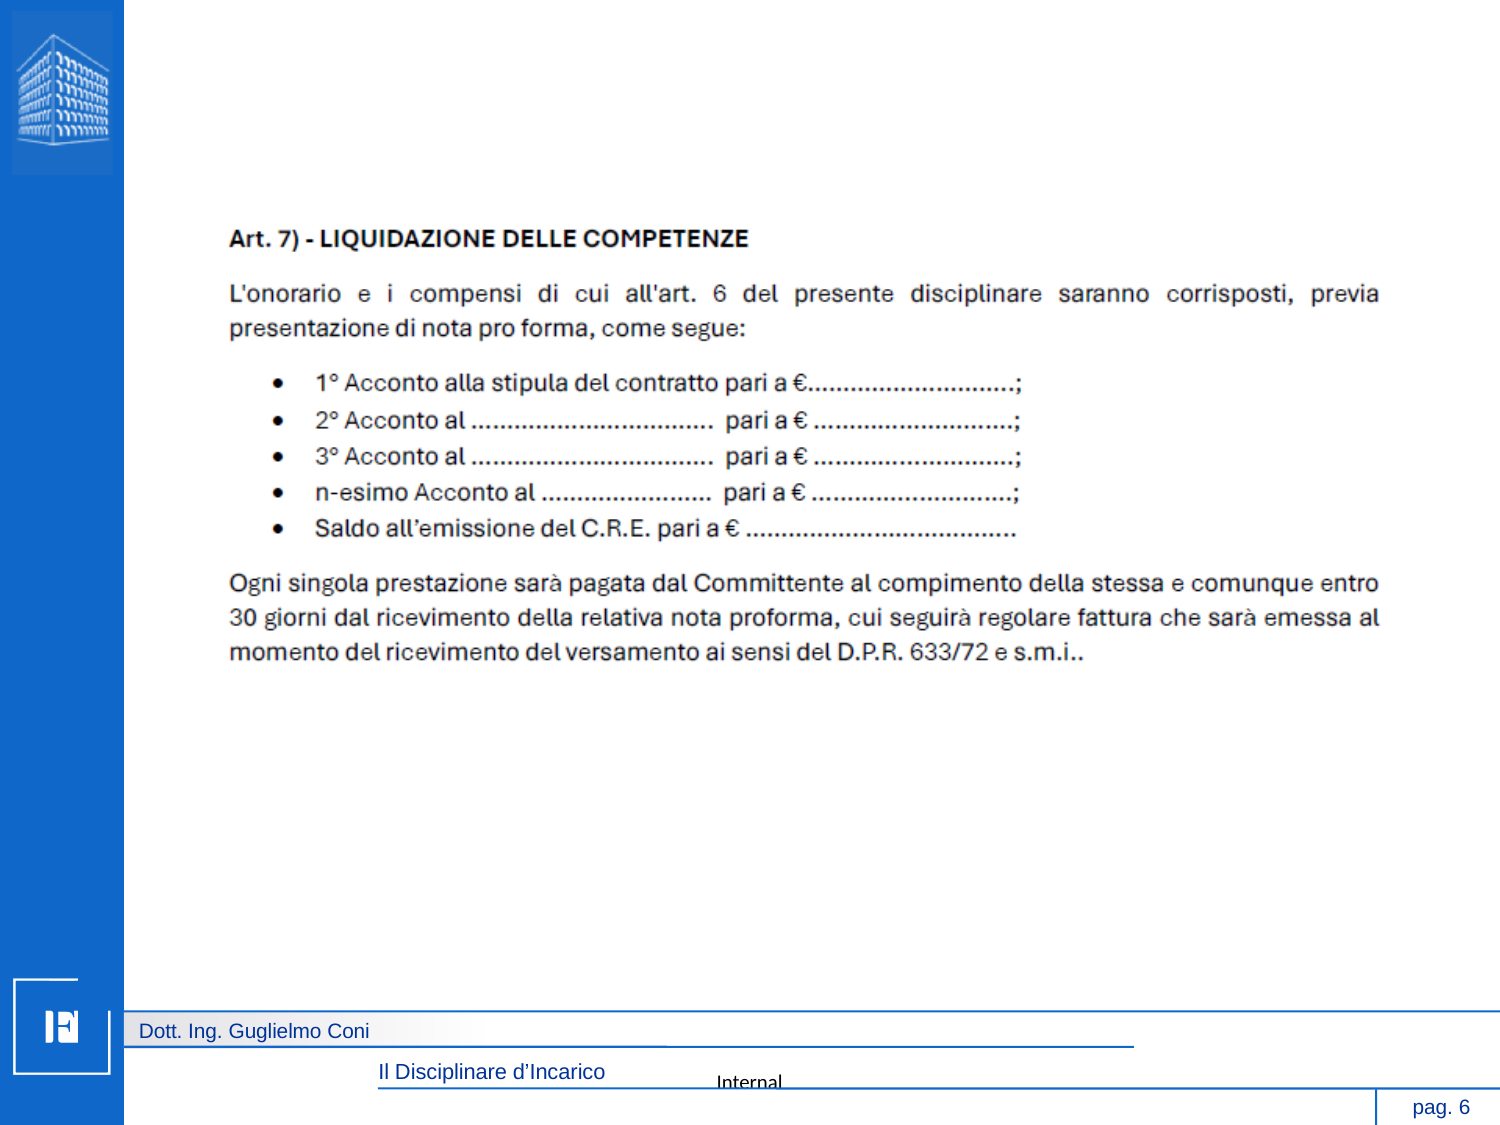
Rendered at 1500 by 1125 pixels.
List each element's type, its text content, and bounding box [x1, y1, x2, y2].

picture [11, 11, 113, 176]
text_box [0, 0, 126, 1010]
text_box pag. 6 [1377, 1090, 1500, 1124]
text_box Il Disciplinare d’Incarico [363, 1040, 1276, 1101]
picture [210, 216, 1429, 678]
text_box Dott. Ing. Guglielmo Coni [122, 1013, 492, 1050]
text_box [0, 1013, 126, 1125]
picture [11, 976, 113, 1078]
